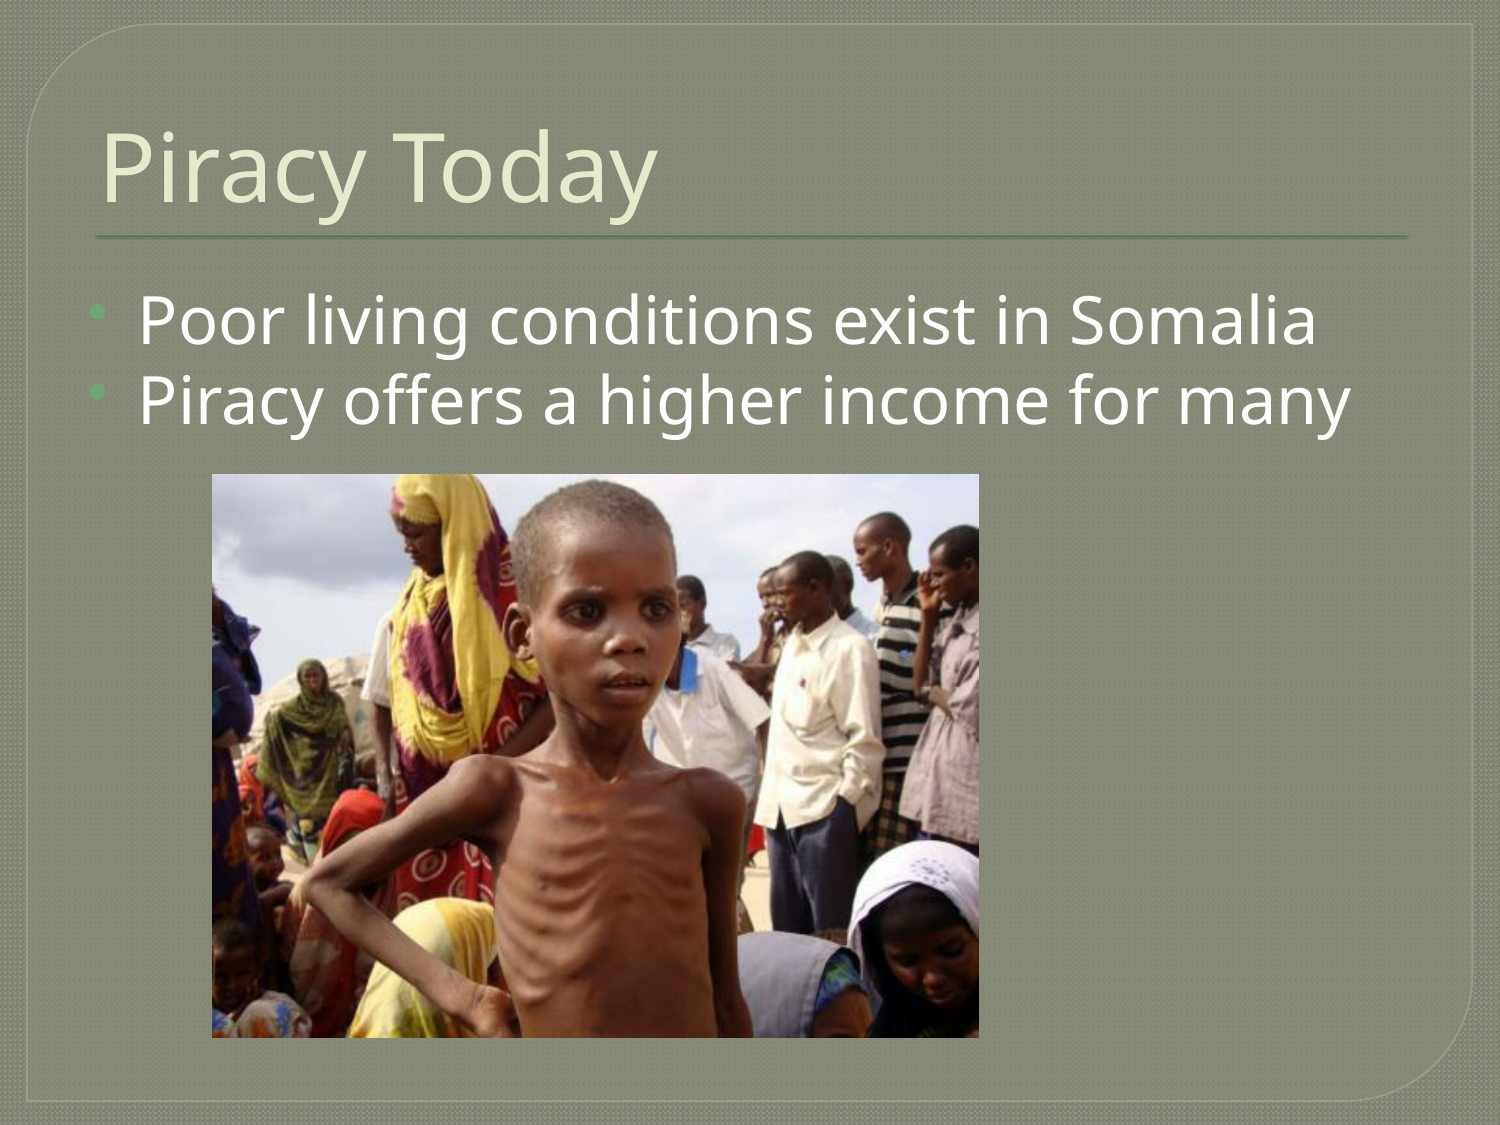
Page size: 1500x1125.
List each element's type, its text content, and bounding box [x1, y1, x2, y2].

picture [212, 474, 979, 1038]
list Poor living conditions exist in Somalia Piracy offers a higher income for many [75, 270, 1425, 1013]
title Piracy Today [75, 41, 1425, 230]
